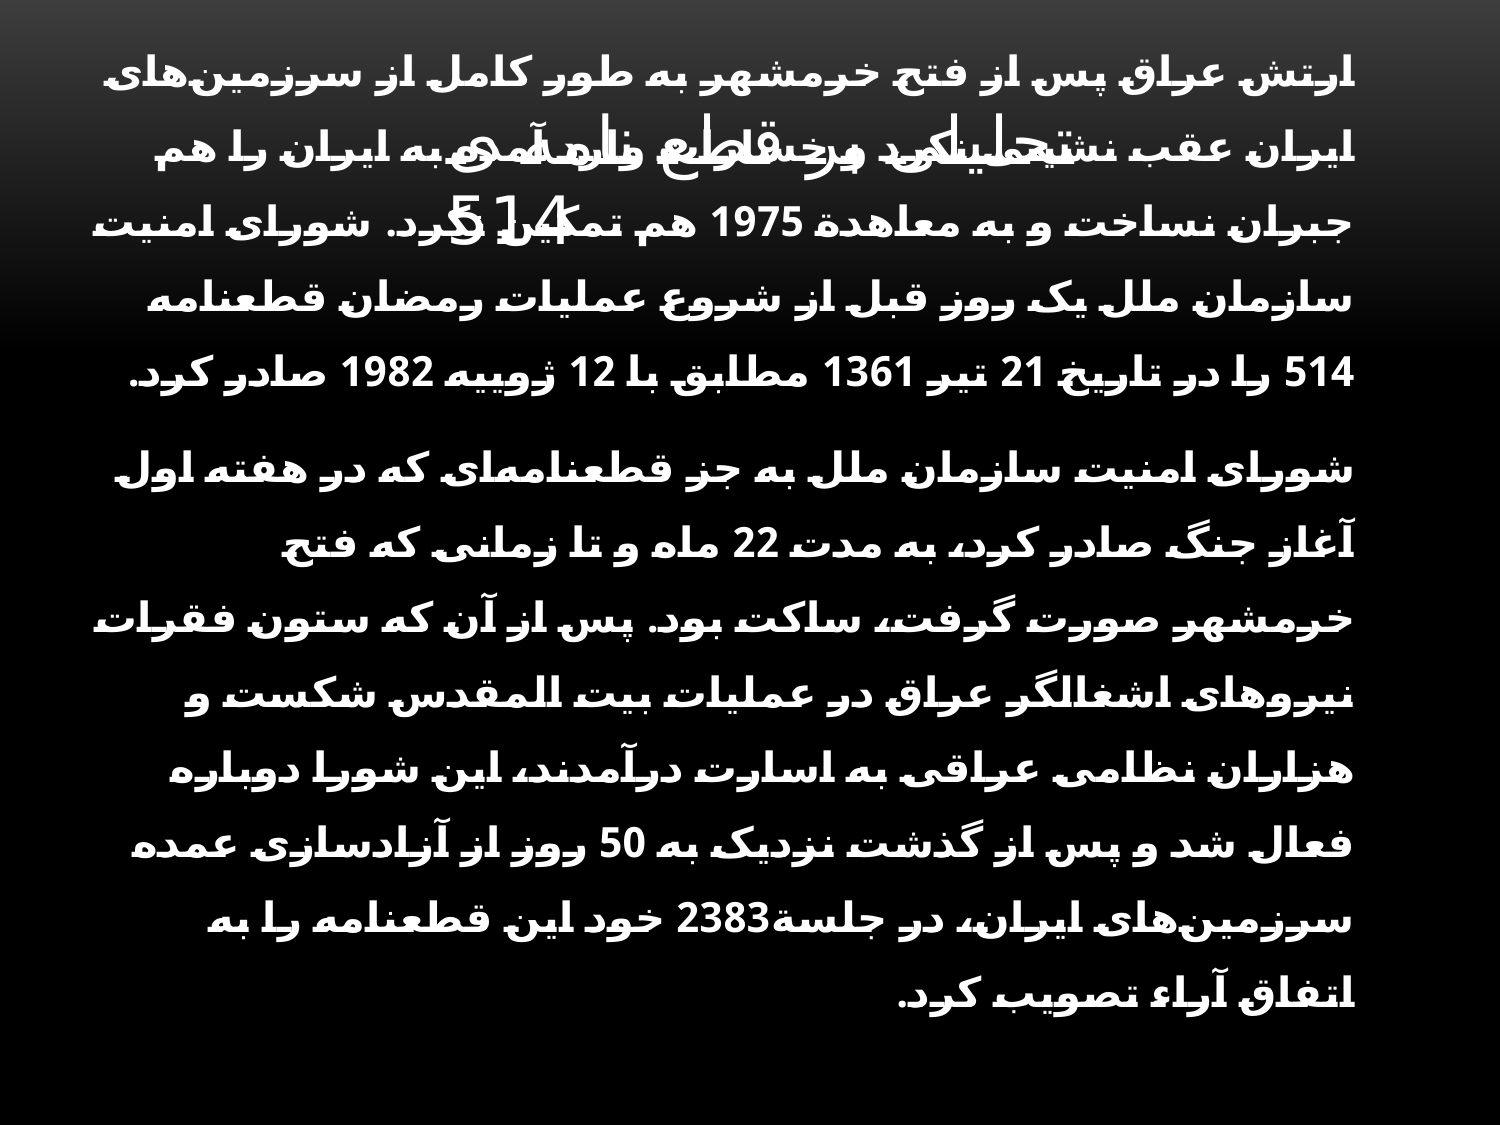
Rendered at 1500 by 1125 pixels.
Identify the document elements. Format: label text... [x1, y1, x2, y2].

list ارتش عراق پس از فتح خرمشهر به طور کامل از سرزمین‌های ایران عقب نشینی نکرد و خسارات وارد آمده به ایران را هم جبران نساخت و به معاهدة 1975 هم تمکین نکرد. شورای امنیت سازمان ملل یک روز قبل از شروع عملیات رمضان قطعنامه 514 را در تاریخ 21 تیر 1361 مطابق با 12 ژوییه 1982 صادر کرد. شورای امنیت سازمان ملل به جز قطعنامه‌ای که در هفته اول آغاز جنگ صادر کرد، به مدت 22 ماه و تا زمانی که فتح خرمشهر صورت گرفت، ساکت بود. پس از آن که ستون فقرات نیروهای اشغالگر عراق در عملیات بیت المقدس شکست و هزاران نظامی عراقی به اسارت درآمدند، این شورا دوباره فعال شد و پس از گذشت نزدیک به 50 روز از آزادسازی عمده سرزمین‌های ایران، در جلسة2383 خود این قطعنامه را به اتفاق آراء تصویب کرد. [76, 255, 1371, 1024]
title تحلیلی بر قطع نامه ی 514 [431, 90, 1106, 215]
